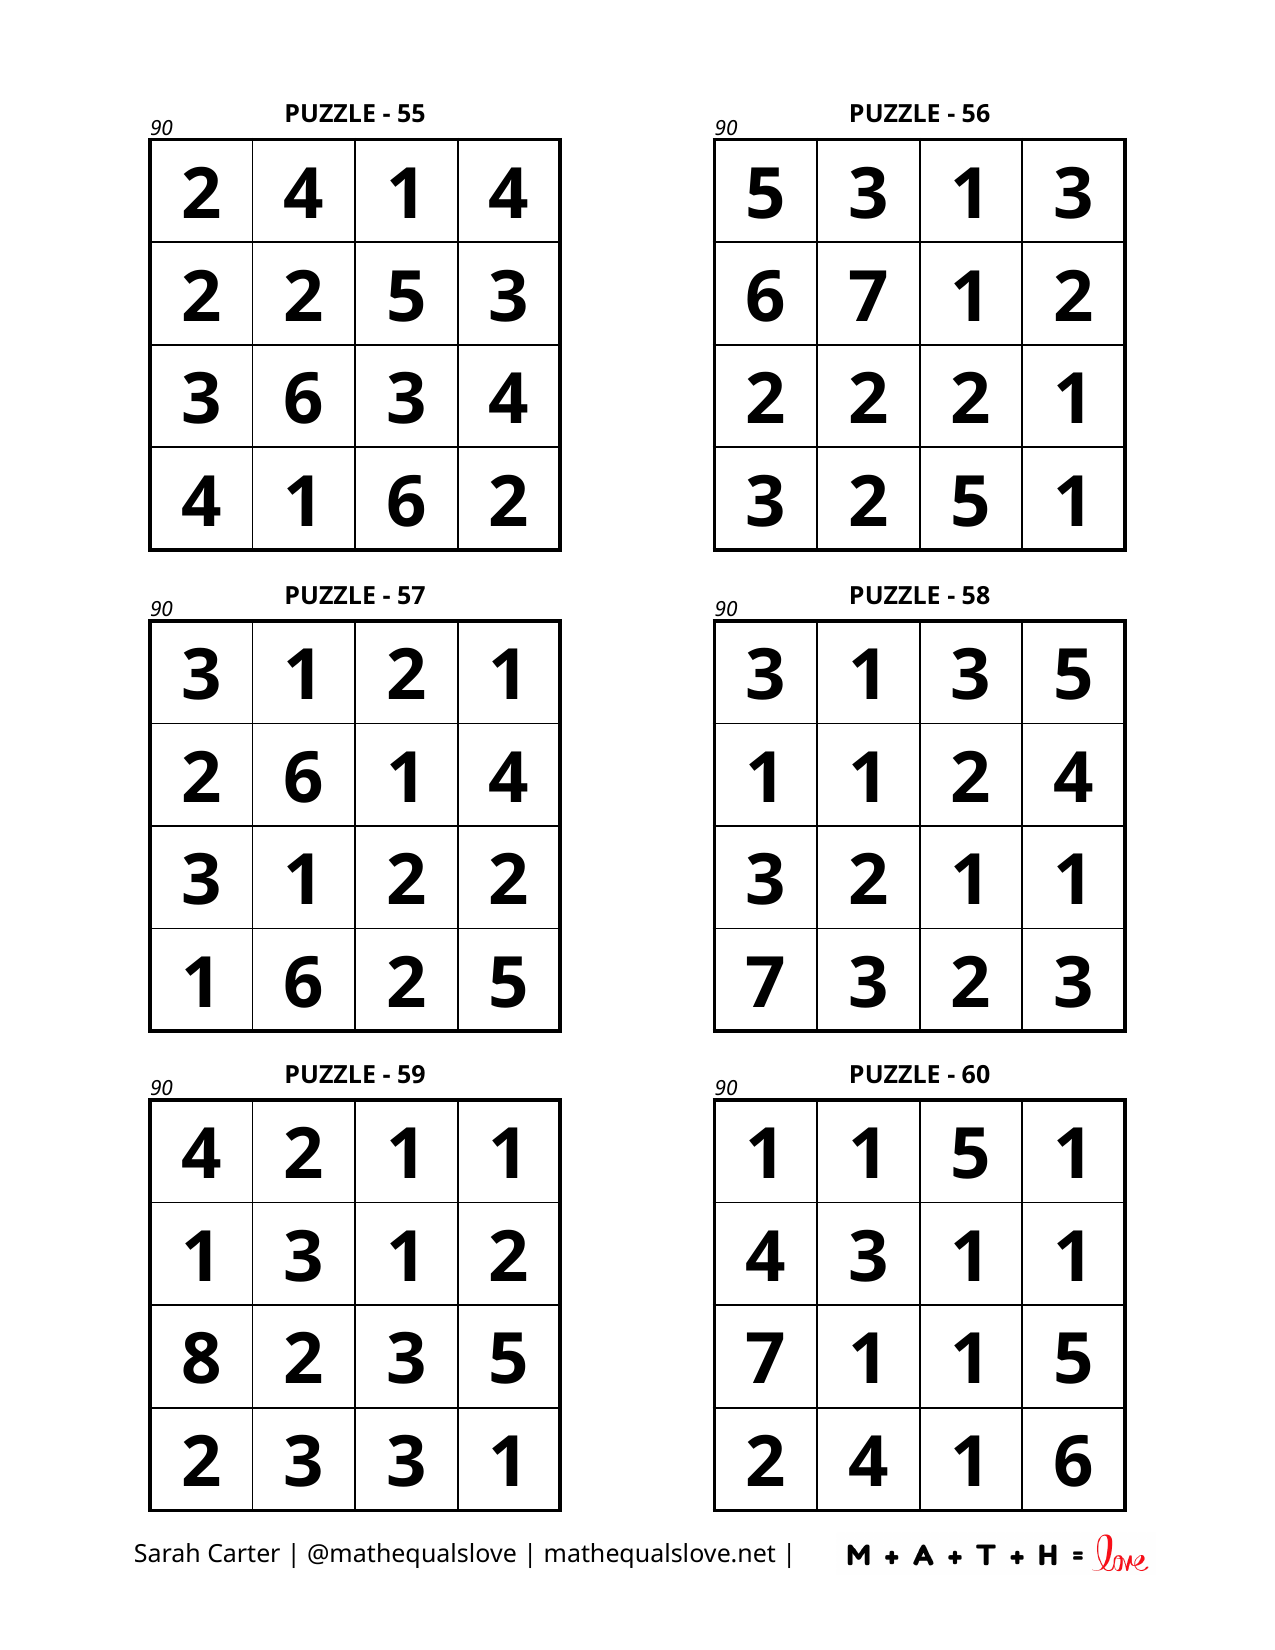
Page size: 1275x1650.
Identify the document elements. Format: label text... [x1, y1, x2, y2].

text_box PUZZLE - 60 [714, 1058, 1125, 1089]
table_cell 1 [1023, 827, 1123, 928]
table_cell 3 [1023, 929, 1123, 1029]
table_cell 4 [716, 1203, 816, 1304]
table_header 3 [921, 623, 1021, 723]
table_header 2 [152, 141, 252, 241]
table_header 1 [356, 141, 457, 241]
table_header 3 [818, 141, 919, 241]
table_cell 2 [152, 1409, 252, 1509]
table_cell 2 [459, 448, 558, 548]
table_header 5 [921, 1102, 1021, 1202]
table_header 1 [459, 1102, 558, 1202]
table_cell 5 [459, 1306, 558, 1407]
table_cell 1 [356, 724, 457, 825]
table_cell 3 [716, 448, 816, 548]
table_cell 6 [356, 448, 457, 548]
table_header 1 [818, 623, 919, 723]
table_header 1 [459, 623, 558, 723]
table_header 4 [253, 141, 354, 241]
table_header 3 [152, 623, 252, 723]
table_header 5 [1023, 623, 1123, 723]
table_cell 1 [921, 1203, 1021, 1304]
table_cell 6 [716, 243, 816, 344]
table_cell 6 [253, 346, 354, 446]
table_cell 4 [1023, 724, 1123, 825]
table_header 4 [459, 141, 558, 241]
table_cell 1 [1023, 448, 1123, 548]
table_cell 5 [459, 929, 558, 1029]
table_cell 2 [818, 827, 919, 928]
text_box 90 [714, 595, 923, 621]
table_cell 1 [253, 448, 354, 548]
table_header 1 [253, 623, 354, 723]
table_header 2 [253, 1102, 354, 1202]
table_cell 1 [716, 724, 816, 825]
table_cell 2 [356, 929, 457, 1029]
table_cell 3 [152, 827, 252, 928]
table_cell 3 [818, 929, 919, 1029]
table_header 2 [356, 623, 457, 723]
text_box PUZZLE - 55 [149, 97, 561, 128]
table_cell 5 [1023, 1306, 1123, 1407]
text_box PUZZLE - 59 [149, 1058, 561, 1089]
table_cell 1 [818, 724, 919, 825]
text_box 90 [714, 1074, 923, 1100]
table_header 4 [152, 1102, 252, 1202]
table_cell 1 [459, 1409, 558, 1509]
table_cell 1 [1023, 346, 1123, 446]
table_cell 2 [921, 346, 1021, 446]
table_cell 7 [716, 929, 816, 1029]
text_box PUZZLE - 57 [149, 579, 561, 610]
table_header 1 [818, 1102, 919, 1202]
table_cell 1 [356, 1203, 457, 1304]
table_cell 7 [716, 1306, 816, 1407]
table_cell 6 [253, 724, 354, 825]
text_box 90 [149, 1074, 359, 1100]
table_cell 2 [152, 243, 252, 344]
text_box PUZZLE - 58 [714, 579, 1125, 610]
text_box 90 [149, 114, 359, 140]
table_cell 4 [818, 1409, 919, 1509]
table_cell 3 [253, 1409, 354, 1509]
table_cell 2 [459, 827, 558, 928]
table_cell 2 [356, 827, 457, 928]
table_cell 2 [818, 346, 919, 446]
table_cell 3 [716, 827, 816, 928]
table_header 3 [1023, 141, 1123, 241]
table_cell 1 [921, 827, 1021, 928]
table_cell 1 [253, 827, 354, 928]
table_cell 2 [716, 346, 816, 446]
table_cell 2 [1023, 243, 1123, 344]
table_cell 1 [921, 1409, 1021, 1509]
table_cell 2 [921, 724, 1021, 825]
table_cell 8 [152, 1306, 252, 1407]
table_cell 2 [253, 1306, 354, 1407]
table_header 1 [356, 1102, 457, 1202]
table_cell 2 [152, 724, 252, 825]
table_header 1 [921, 141, 1021, 241]
text_box 90 [149, 595, 359, 621]
table_header 1 [1023, 1102, 1123, 1202]
table_cell 2 [253, 243, 354, 344]
table_cell 1 [1023, 1203, 1123, 1304]
table_cell 2 [716, 1409, 816, 1509]
table_cell 1 [921, 243, 1021, 344]
table_cell 4 [459, 346, 558, 446]
table_cell 2 [459, 1203, 558, 1304]
table_cell 7 [818, 243, 919, 344]
table_cell 4 [152, 448, 252, 548]
table_cell 4 [459, 724, 558, 825]
table_cell 1 [152, 1203, 252, 1304]
table_cell 6 [1023, 1409, 1123, 1509]
text_box 90 [714, 114, 923, 140]
table_cell 3 [356, 1306, 457, 1407]
table_cell 5 [356, 243, 457, 344]
table_cell 3 [459, 243, 558, 344]
text_box PUZZLE - 56 [714, 97, 1125, 128]
table_header 3 [716, 623, 816, 723]
table_header 1 [716, 1102, 816, 1202]
table_cell 2 [818, 448, 919, 548]
table_cell 3 [152, 346, 252, 446]
table_cell 3 [356, 1409, 457, 1509]
table_cell 6 [253, 929, 354, 1029]
table_cell 1 [152, 929, 252, 1029]
table_cell 2 [921, 929, 1021, 1029]
table_cell 5 [921, 448, 1021, 548]
table_cell 3 [356, 346, 457, 446]
table_cell 3 [818, 1203, 919, 1304]
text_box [118, 1529, 1199, 1576]
table_header 5 [716, 141, 816, 241]
table_cell 1 [818, 1306, 919, 1407]
table_cell 1 [921, 1306, 1021, 1407]
table_cell 3 [253, 1203, 354, 1304]
